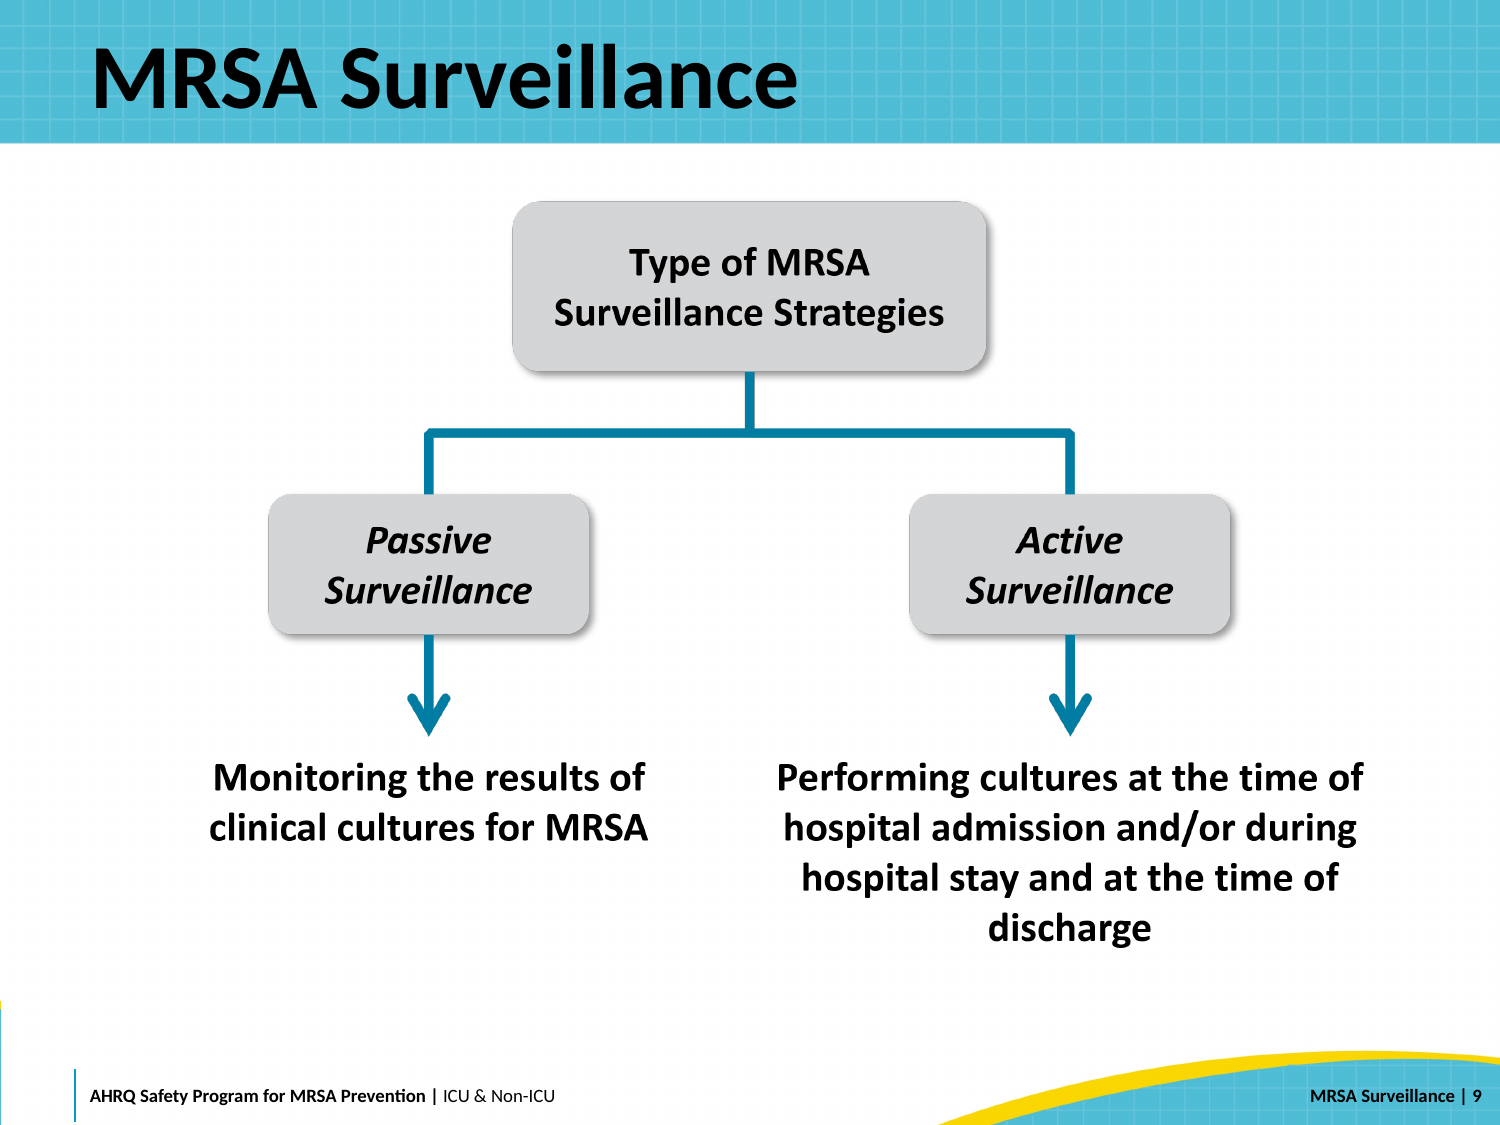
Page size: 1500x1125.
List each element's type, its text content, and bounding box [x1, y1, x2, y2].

picture [0, 0, 1500, 1125]
title MRSA Surveillance [75, 0, 1425, 150]
slide_number | 9 [1455, 1065, 1500, 1125]
